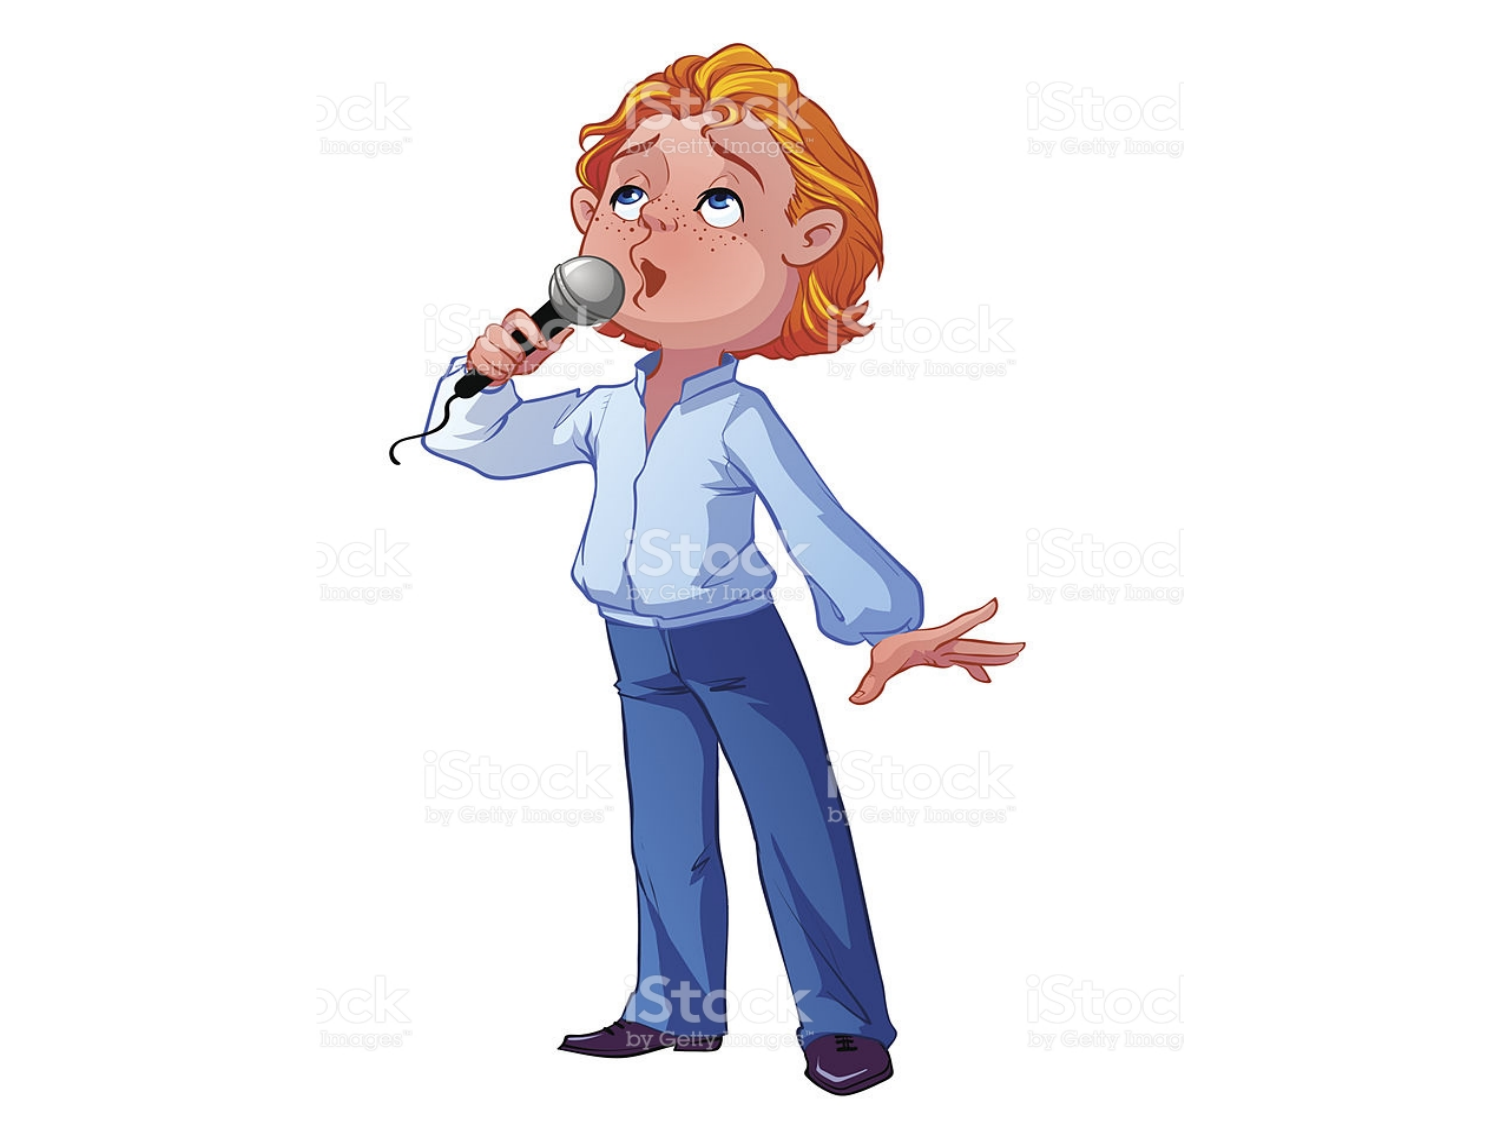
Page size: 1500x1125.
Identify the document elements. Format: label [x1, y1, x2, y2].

list [316, 0, 1184, 1125]
